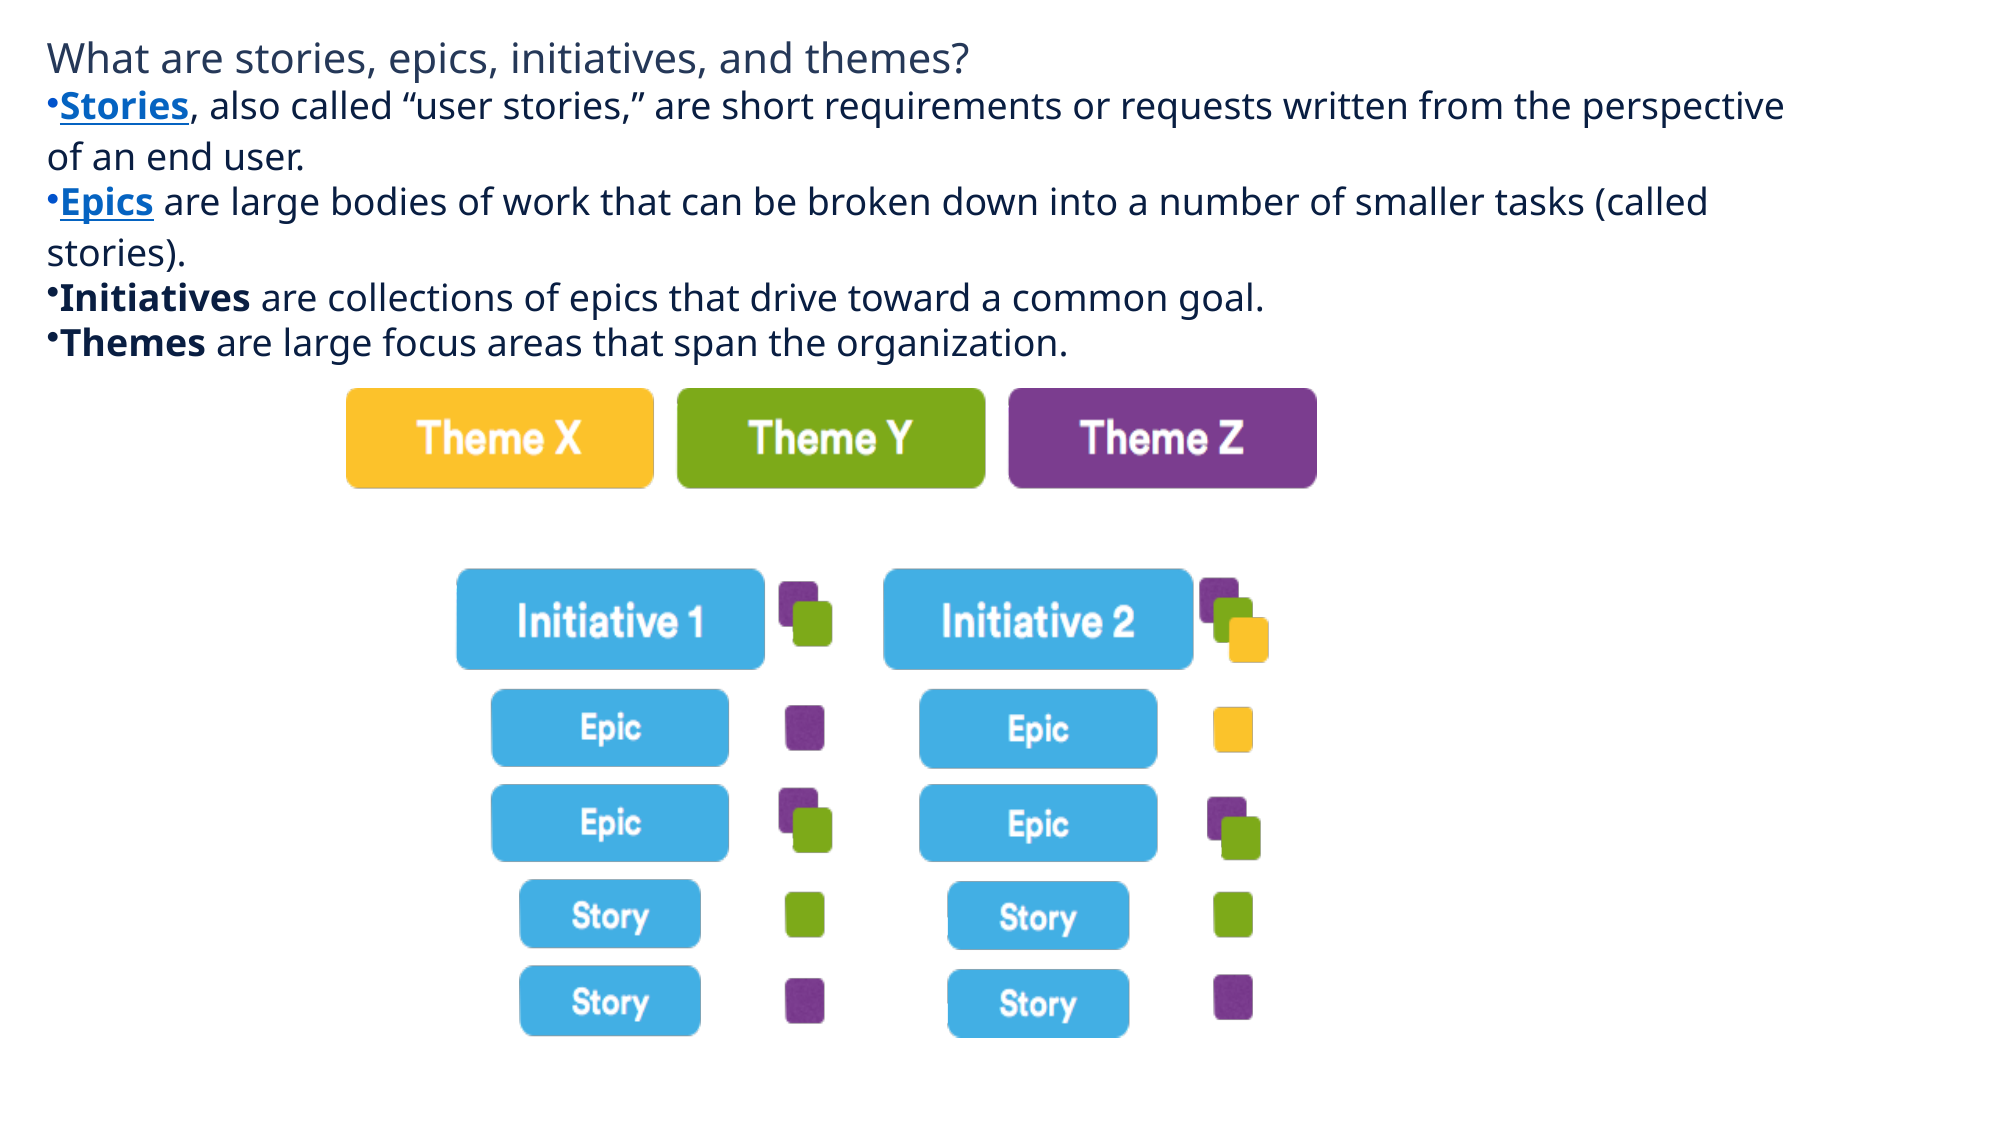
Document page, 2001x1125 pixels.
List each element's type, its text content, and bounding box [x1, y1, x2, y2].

text_box What are stories, epics, initiatives, and themes? Stories, also called “user stories,” are short requirements or requests written from the perspective of an end user. Epics are large bodies of work that can be broken down into a number of smaller tasks (called stories). Initiatives are collections of epics that drive toward a common goal. Themes are large focus areas that span the organization. [31, 24, 1833, 372]
picture [346, 388, 1317, 1038]
